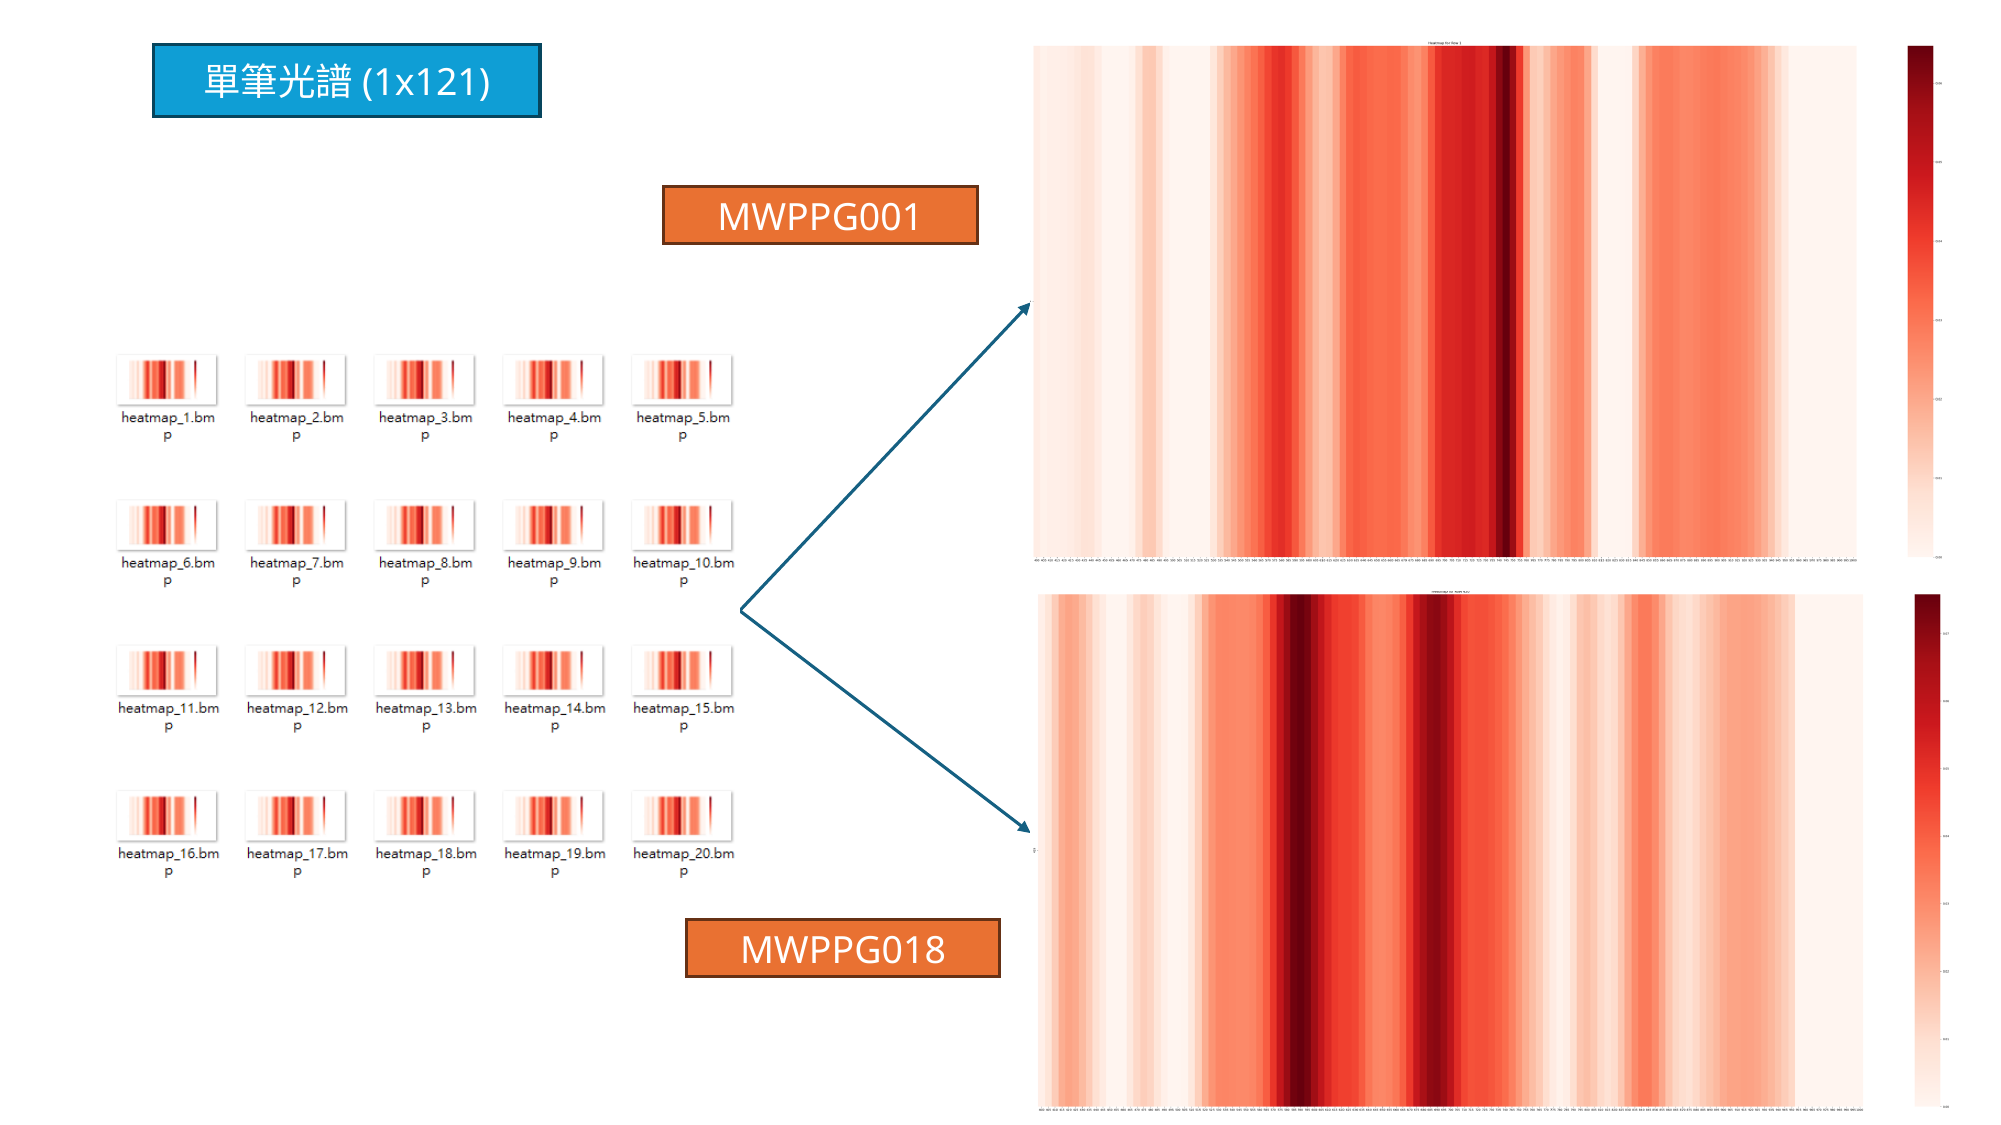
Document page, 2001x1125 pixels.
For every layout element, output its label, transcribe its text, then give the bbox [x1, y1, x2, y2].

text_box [739, 301, 1032, 610]
picture [106, 343, 741, 878]
picture [1030, 37, 1951, 568]
text_box MWPPG001 [662, 185, 979, 245]
picture [1030, 590, 1956, 1116]
text_box MWPPG018 [685, 918, 1001, 978]
text_box 單筆光譜(1x121) [152, 43, 542, 118]
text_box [741, 610, 1030, 834]
